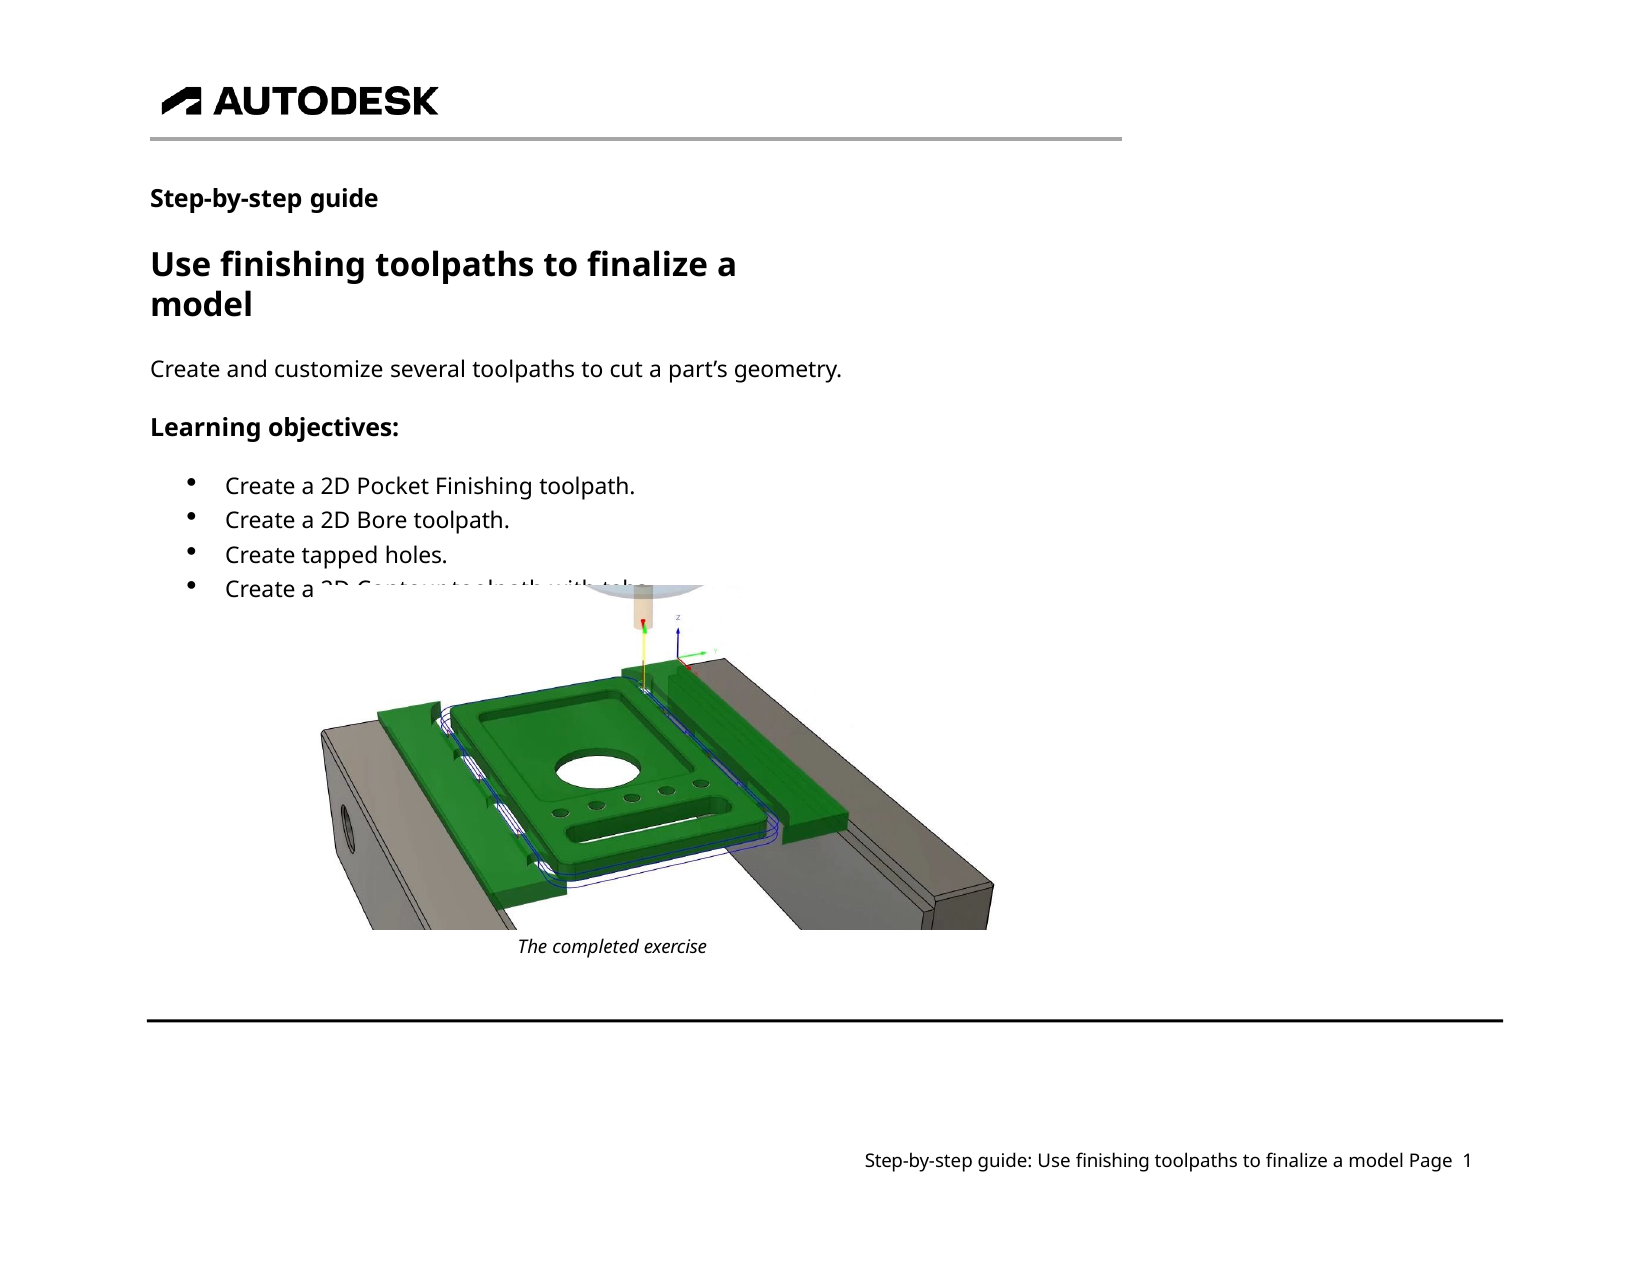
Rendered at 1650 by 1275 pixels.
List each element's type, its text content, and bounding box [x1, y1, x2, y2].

text_box Step-by-step guide Use finishing toolpaths to finalize a model Create and customize several toolpaths to cut a part’s geometry. Learning objectives: Create a 2D Pocket Finishing toolpath. Create a 2D Bore toolpath. Create tapped holes. Create a 2D Contour toolpath with tabs. [147, 180, 849, 603]
text_box [146, 1019, 1504, 1023]
slide_number Step-by-step guide: Use finishing toolpaths to finalize a model Page 20 [862, 1145, 1509, 1275]
picture [319, 585, 998, 930]
picture [161, 86, 439, 115]
text_box The completed exercise [515, 939, 728, 958]
